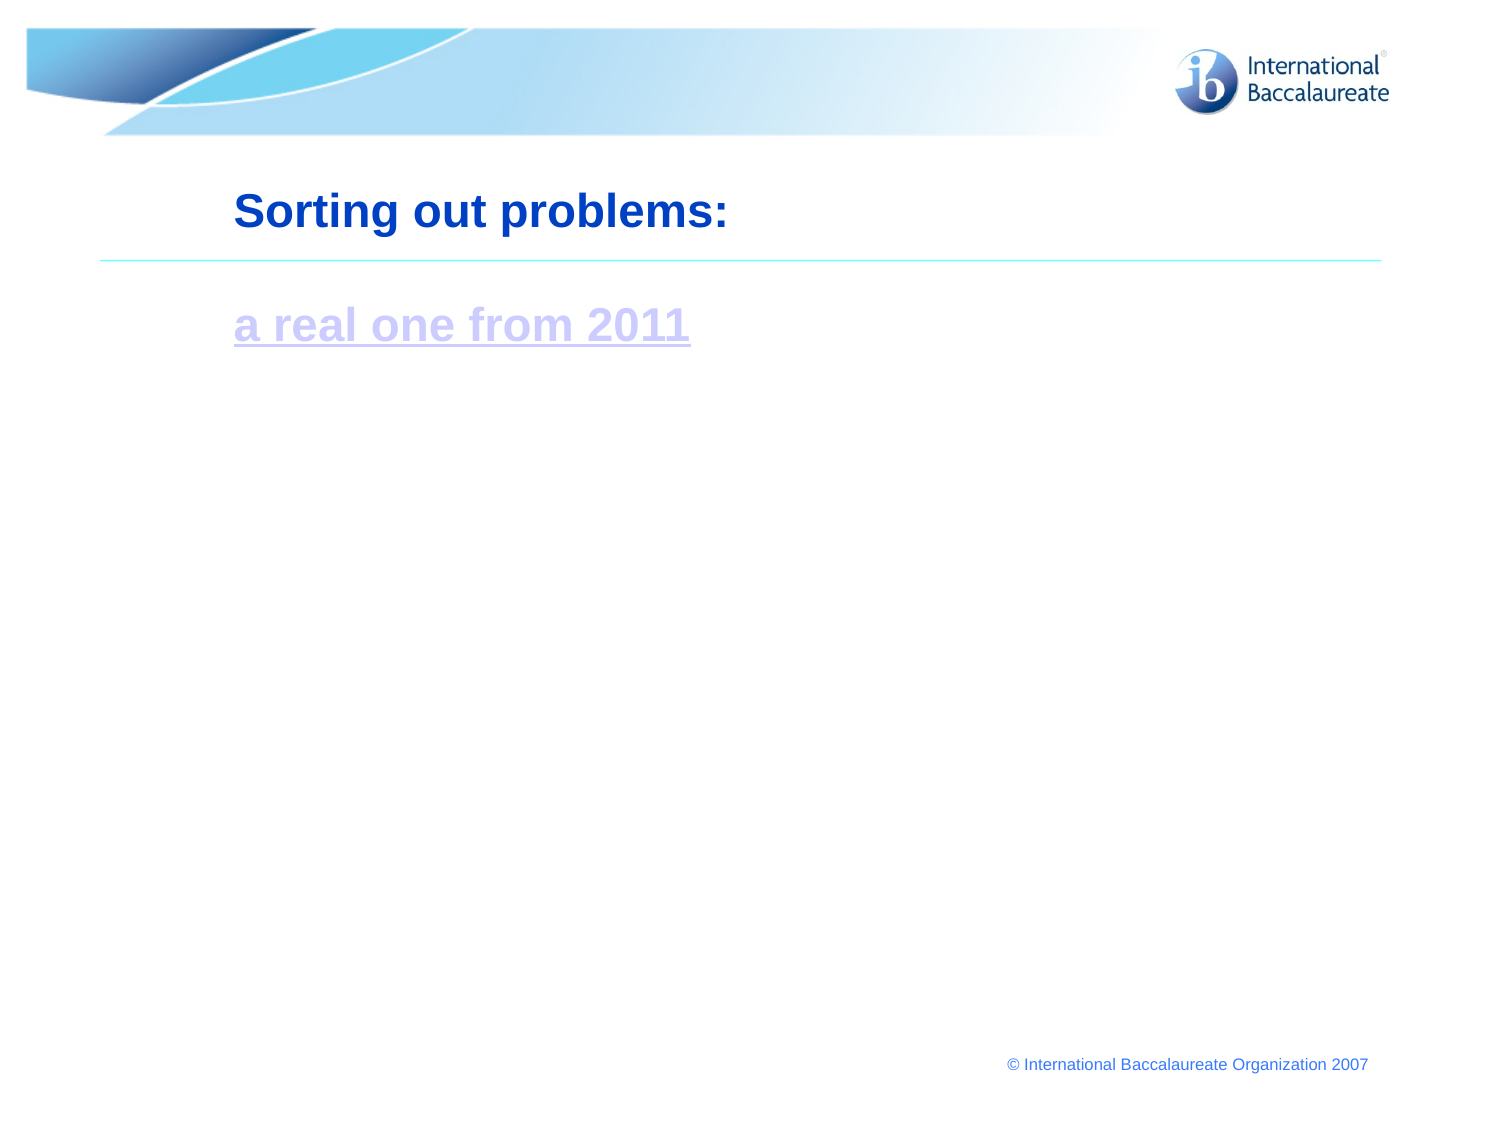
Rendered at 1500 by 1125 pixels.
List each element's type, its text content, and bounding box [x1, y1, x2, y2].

picture [24, 24, 1389, 142]
title Sorting out problems: a real one from 2011 [218, 172, 1449, 361]
